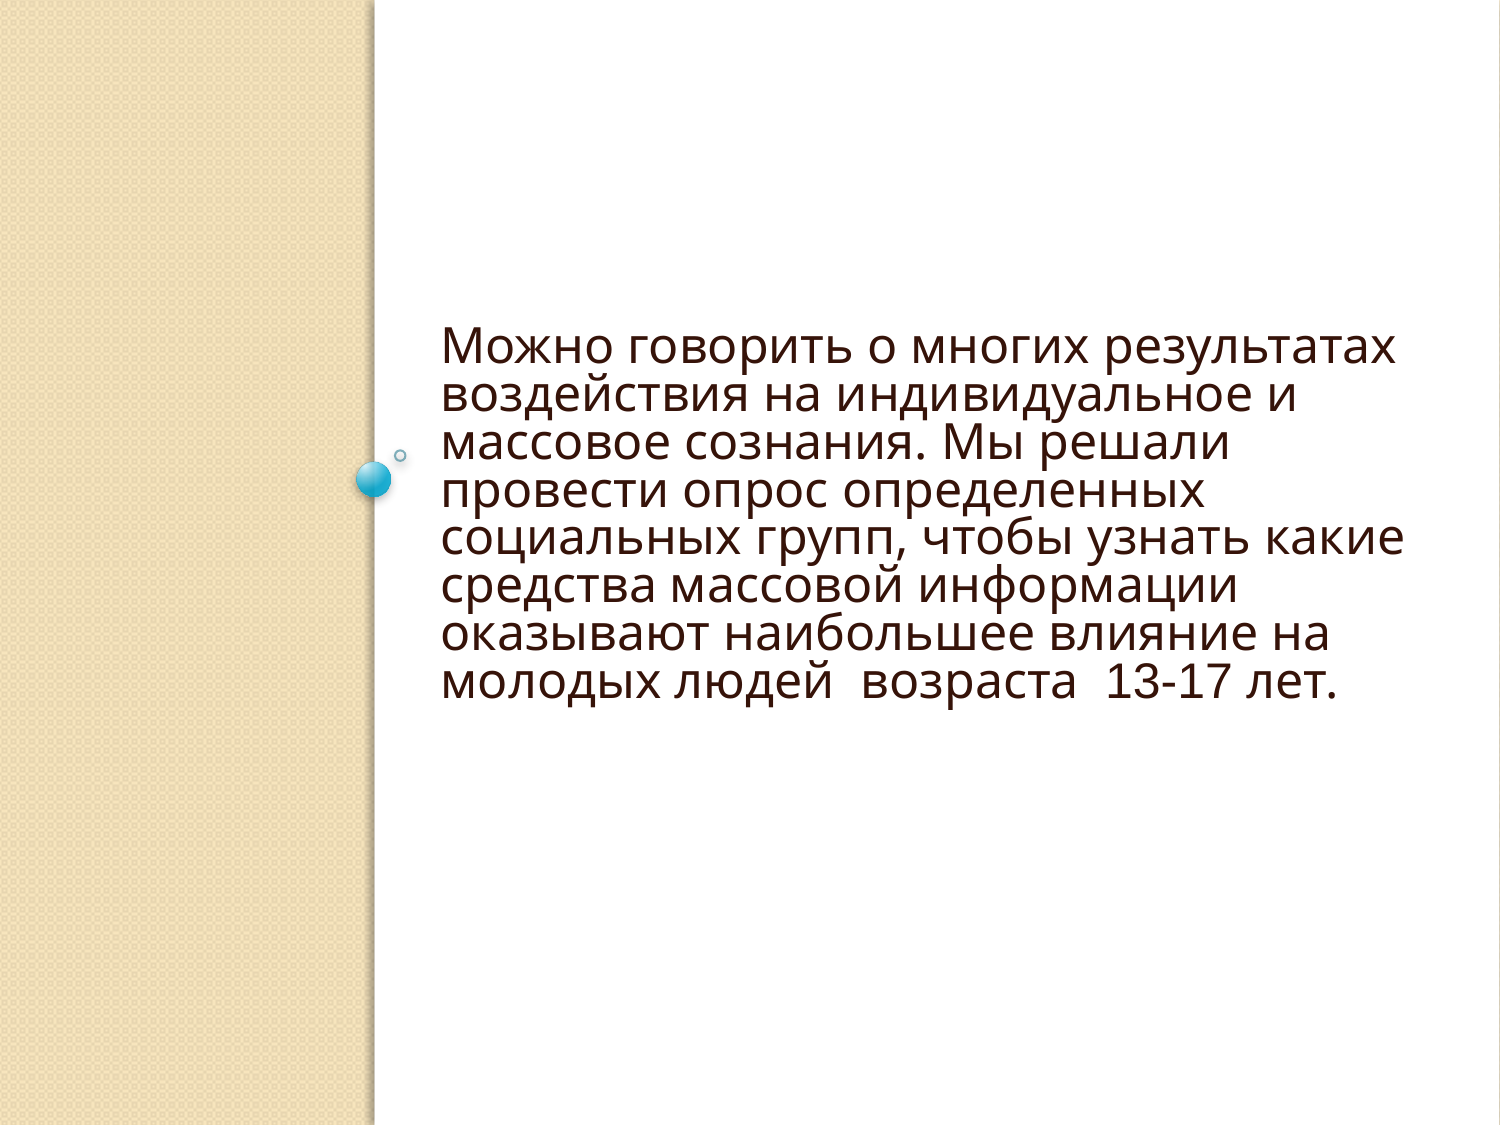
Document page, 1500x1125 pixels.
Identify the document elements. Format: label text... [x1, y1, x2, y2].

list Можно говорить о многих результатах воздействия на индивидуальное и массовое сознания. Мы решали провести опрос определенных социальных групп, чтобы узнать какие средства массовой информации оказывают наибольшее влияние на молодых людей возраста 13-17 лет. [422, 174, 1473, 716]
